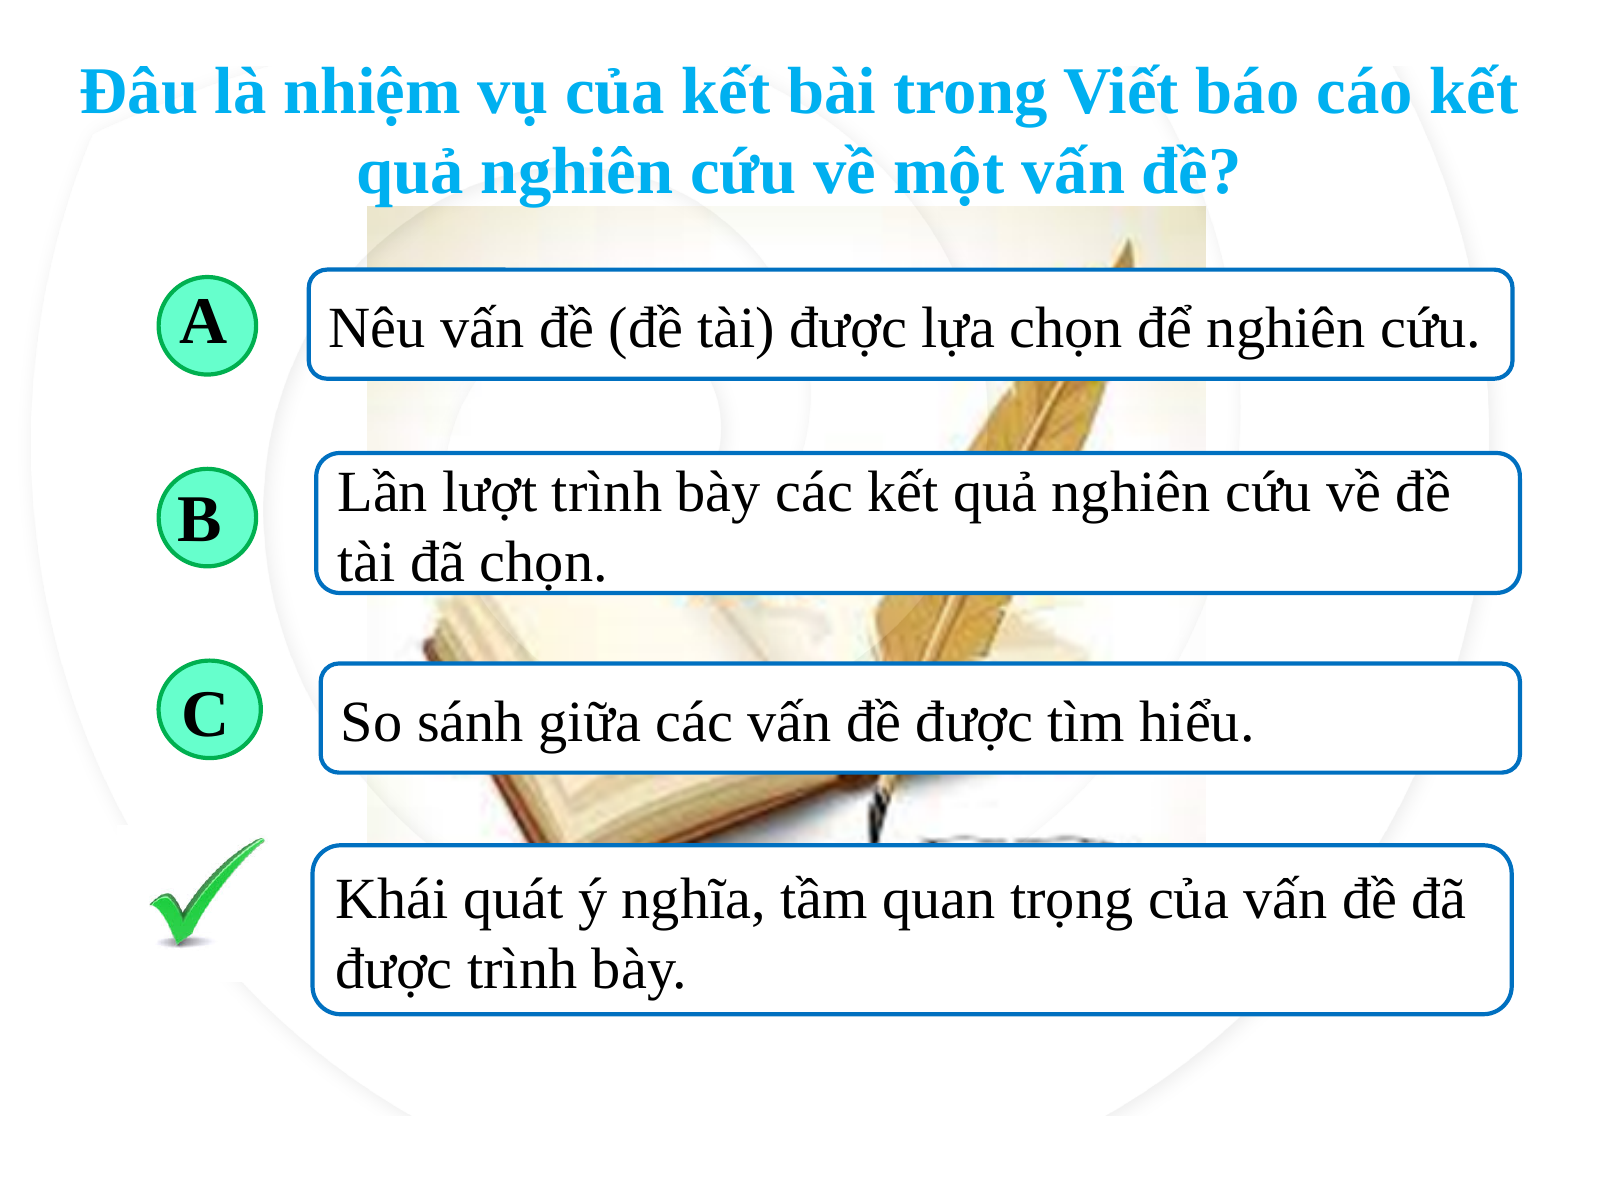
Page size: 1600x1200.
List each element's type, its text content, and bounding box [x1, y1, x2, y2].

text_box Đâu là nhiệm vụ của kết bài trong Viết báo cáo kết quả nghiên cứu về một vấn đề? [23, 39, 1577, 215]
picture [0, 65, 1529, 1117]
